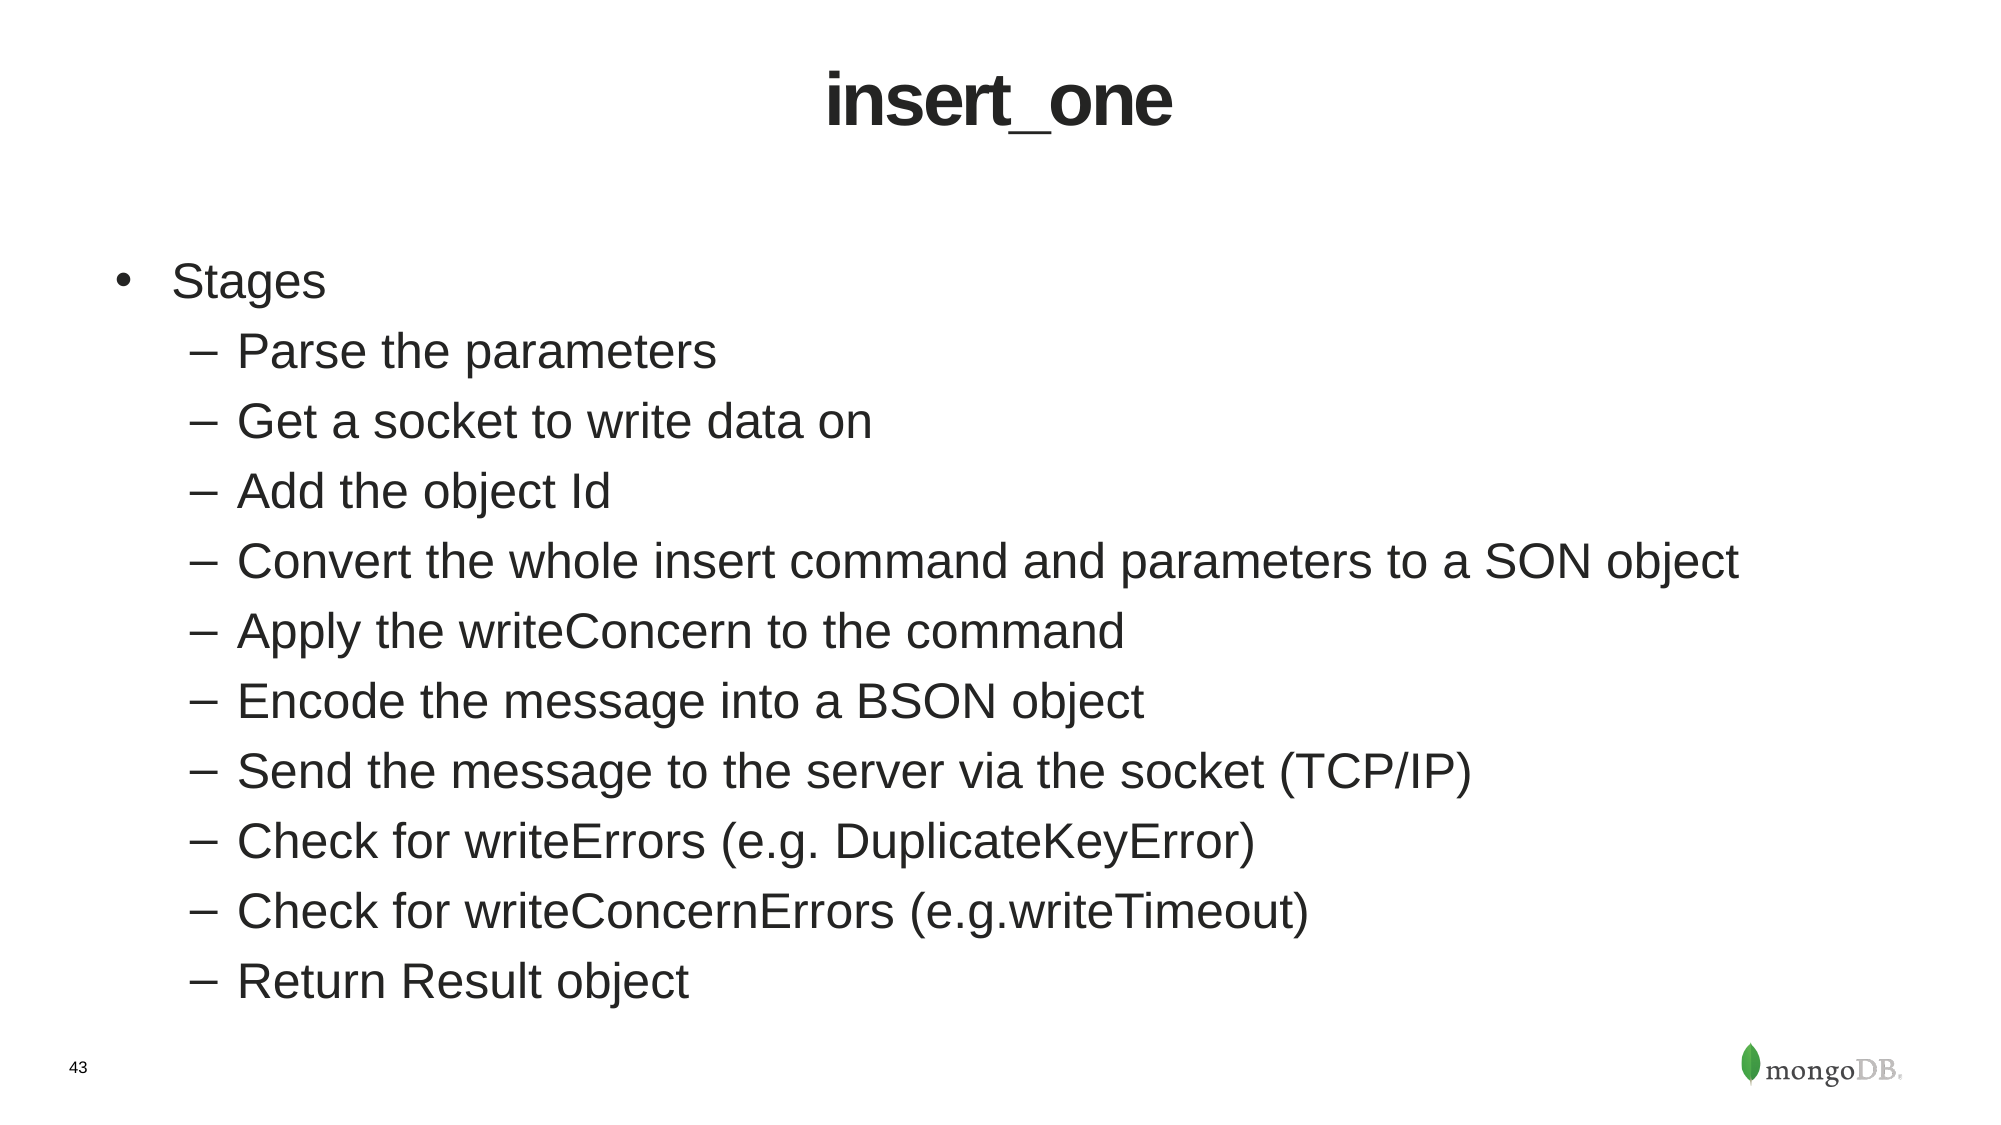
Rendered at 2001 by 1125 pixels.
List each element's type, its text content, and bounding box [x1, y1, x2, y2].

list Stages Parse the parameters Get a socket to write data on Add the object Id Convert the whole insert command and parameters to a SON object Apply the writeConcern to the command Encode the message into a BSON object Send the message to the server via the socket (TCP/IP) Check for writeErrors (e.g. DuplicateKeyError) Check for writeConcernErrors (e.g.writeTimeout) Return Result object [99, 241, 1900, 1058]
title insert_one [99, 1, 1900, 190]
